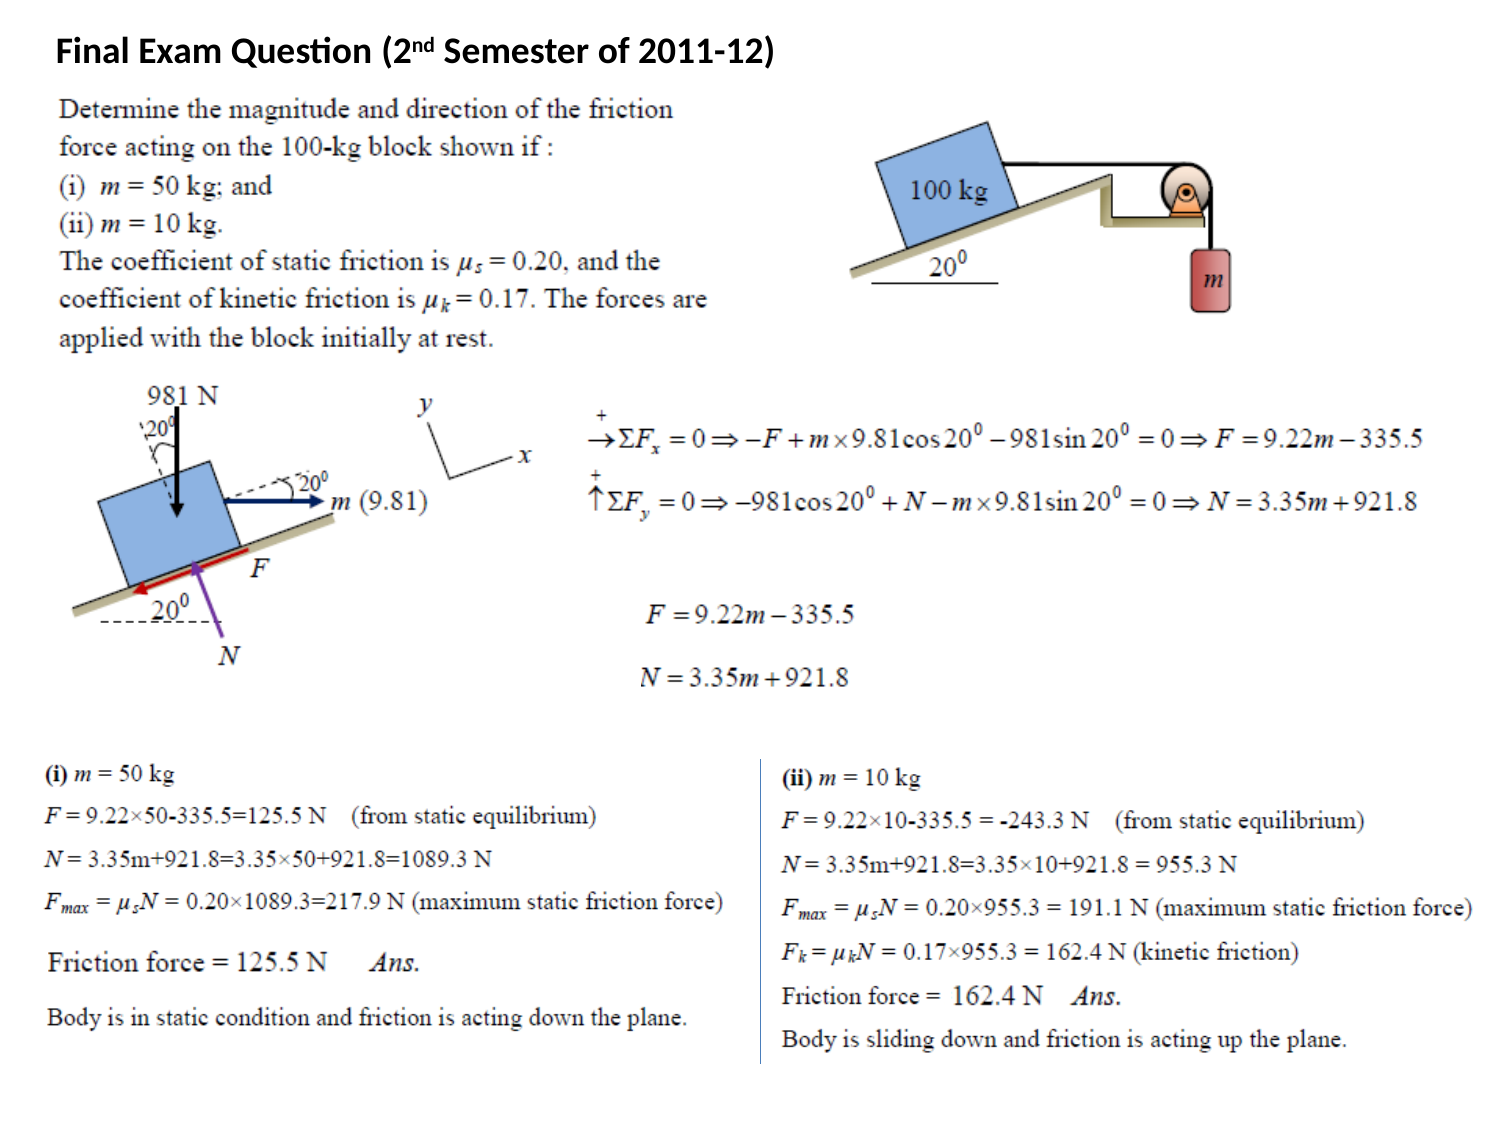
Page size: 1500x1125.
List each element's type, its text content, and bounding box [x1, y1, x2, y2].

picture [48, 940, 232, 983]
picture [778, 762, 1494, 1061]
picture [40, 761, 727, 923]
picture [584, 407, 1429, 526]
picture [641, 597, 859, 702]
picture [52, 89, 715, 358]
picture [54, 380, 537, 670]
picture [236, 948, 426, 978]
text_box Final Exam Question (2nd Semester of 2011-12) [41, 18, 940, 79]
picture [820, 113, 1243, 319]
picture [45, 1002, 690, 1034]
